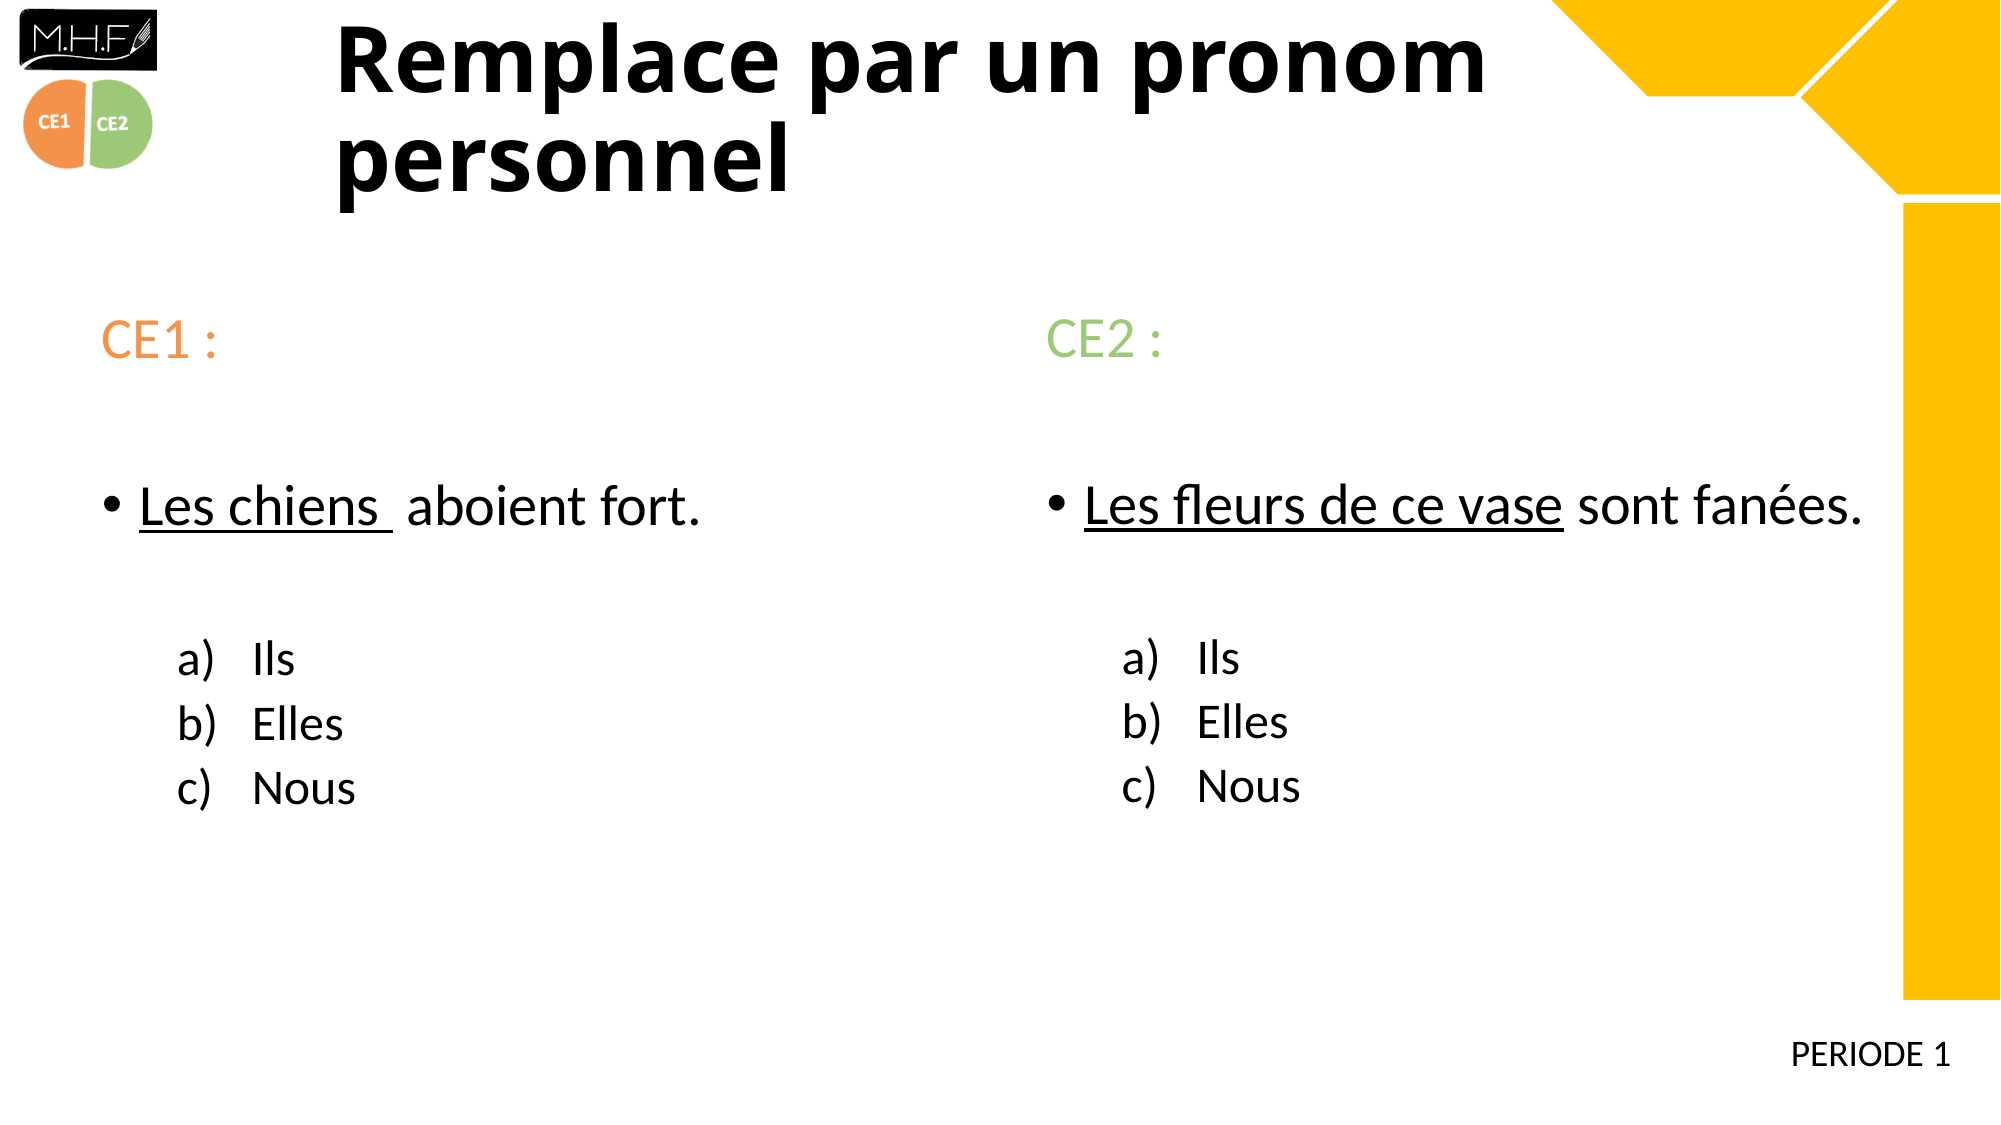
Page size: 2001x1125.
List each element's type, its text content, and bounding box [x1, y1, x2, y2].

list CE1 : Les chiens aboient fort. Ils Elles Nous [86, 300, 897, 1015]
text_box [1799, 0, 2000, 196]
text_box CE2 : Les fleurs de ce vase sont fanées. Ils Elles Nous [1031, 299, 1913, 1014]
title Remplace par un pronom personnel [318, 3, 1865, 221]
text_box [1549, 0, 1892, 98]
text_box [1902, 202, 2000, 1001]
picture [1, 7, 177, 207]
text_box PERIODE 1 [1362, 1021, 1967, 1125]
